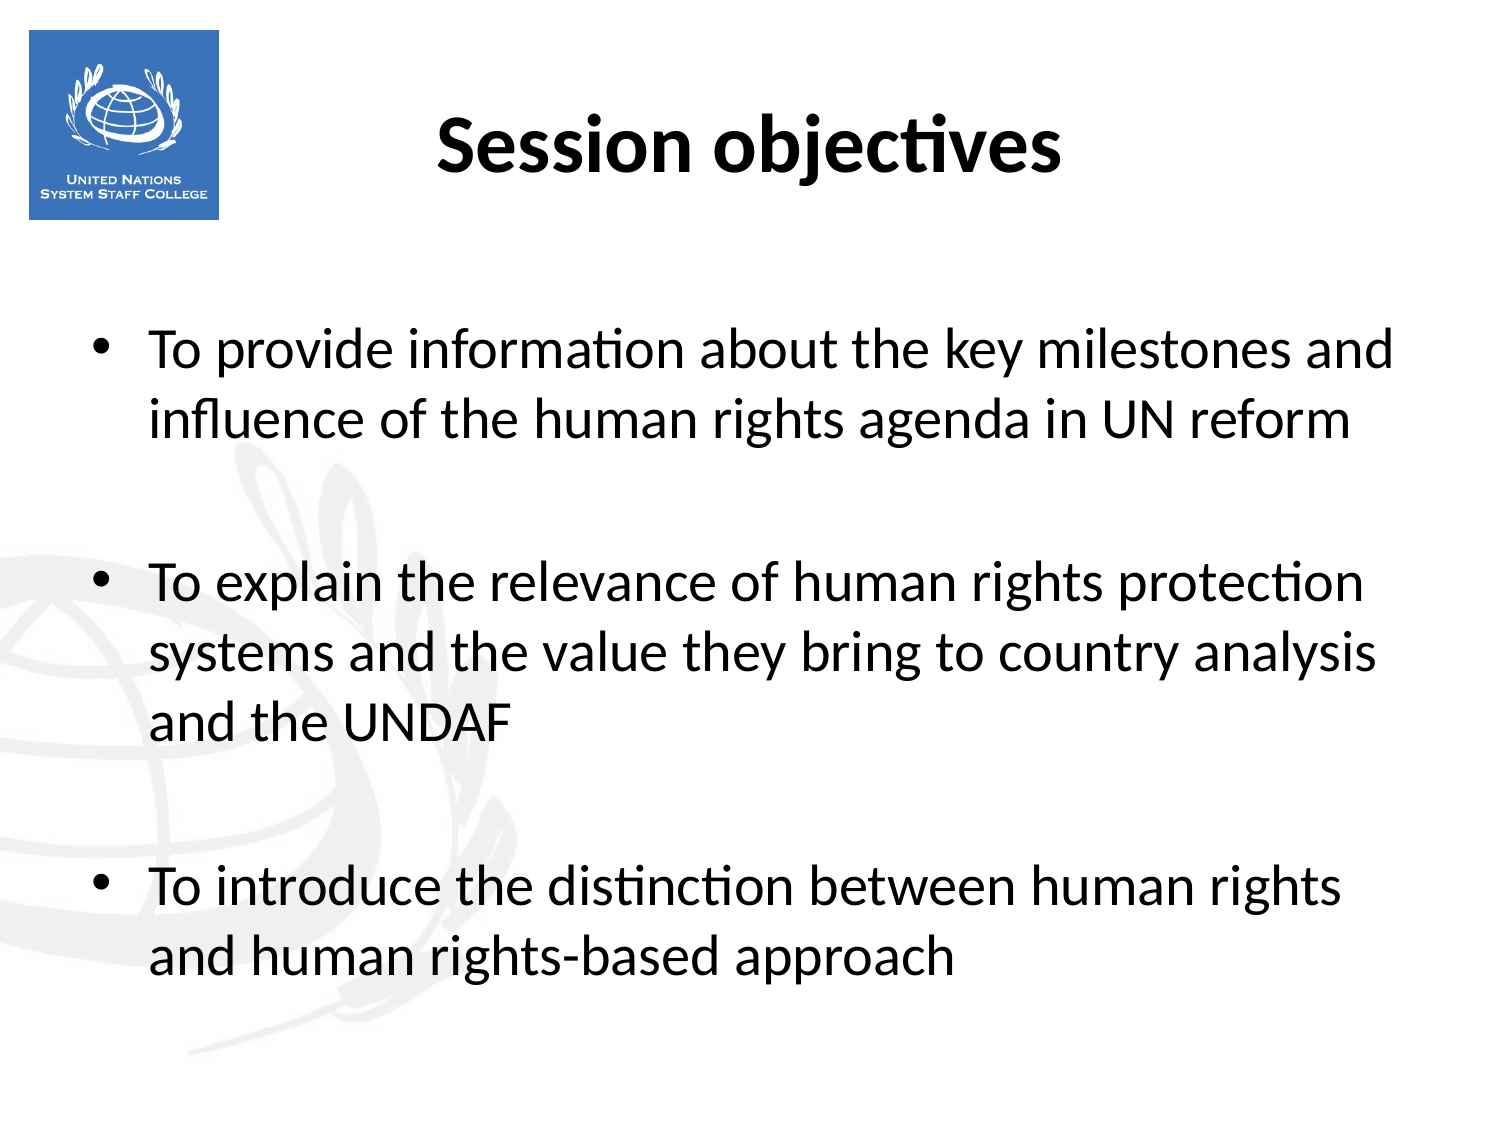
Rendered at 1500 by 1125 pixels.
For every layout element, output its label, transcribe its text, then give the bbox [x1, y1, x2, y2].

title Session objectives [74, 44, 1426, 233]
picture [29, 30, 219, 220]
list To provide information about the key milestones and influence of the human rights agenda in UN reform To explain the relevance of human rights protection systems and the value they bring to country analysis and the UNDAF To introduce the distinction between human rights and human rights-based approach [76, 302, 1428, 1046]
